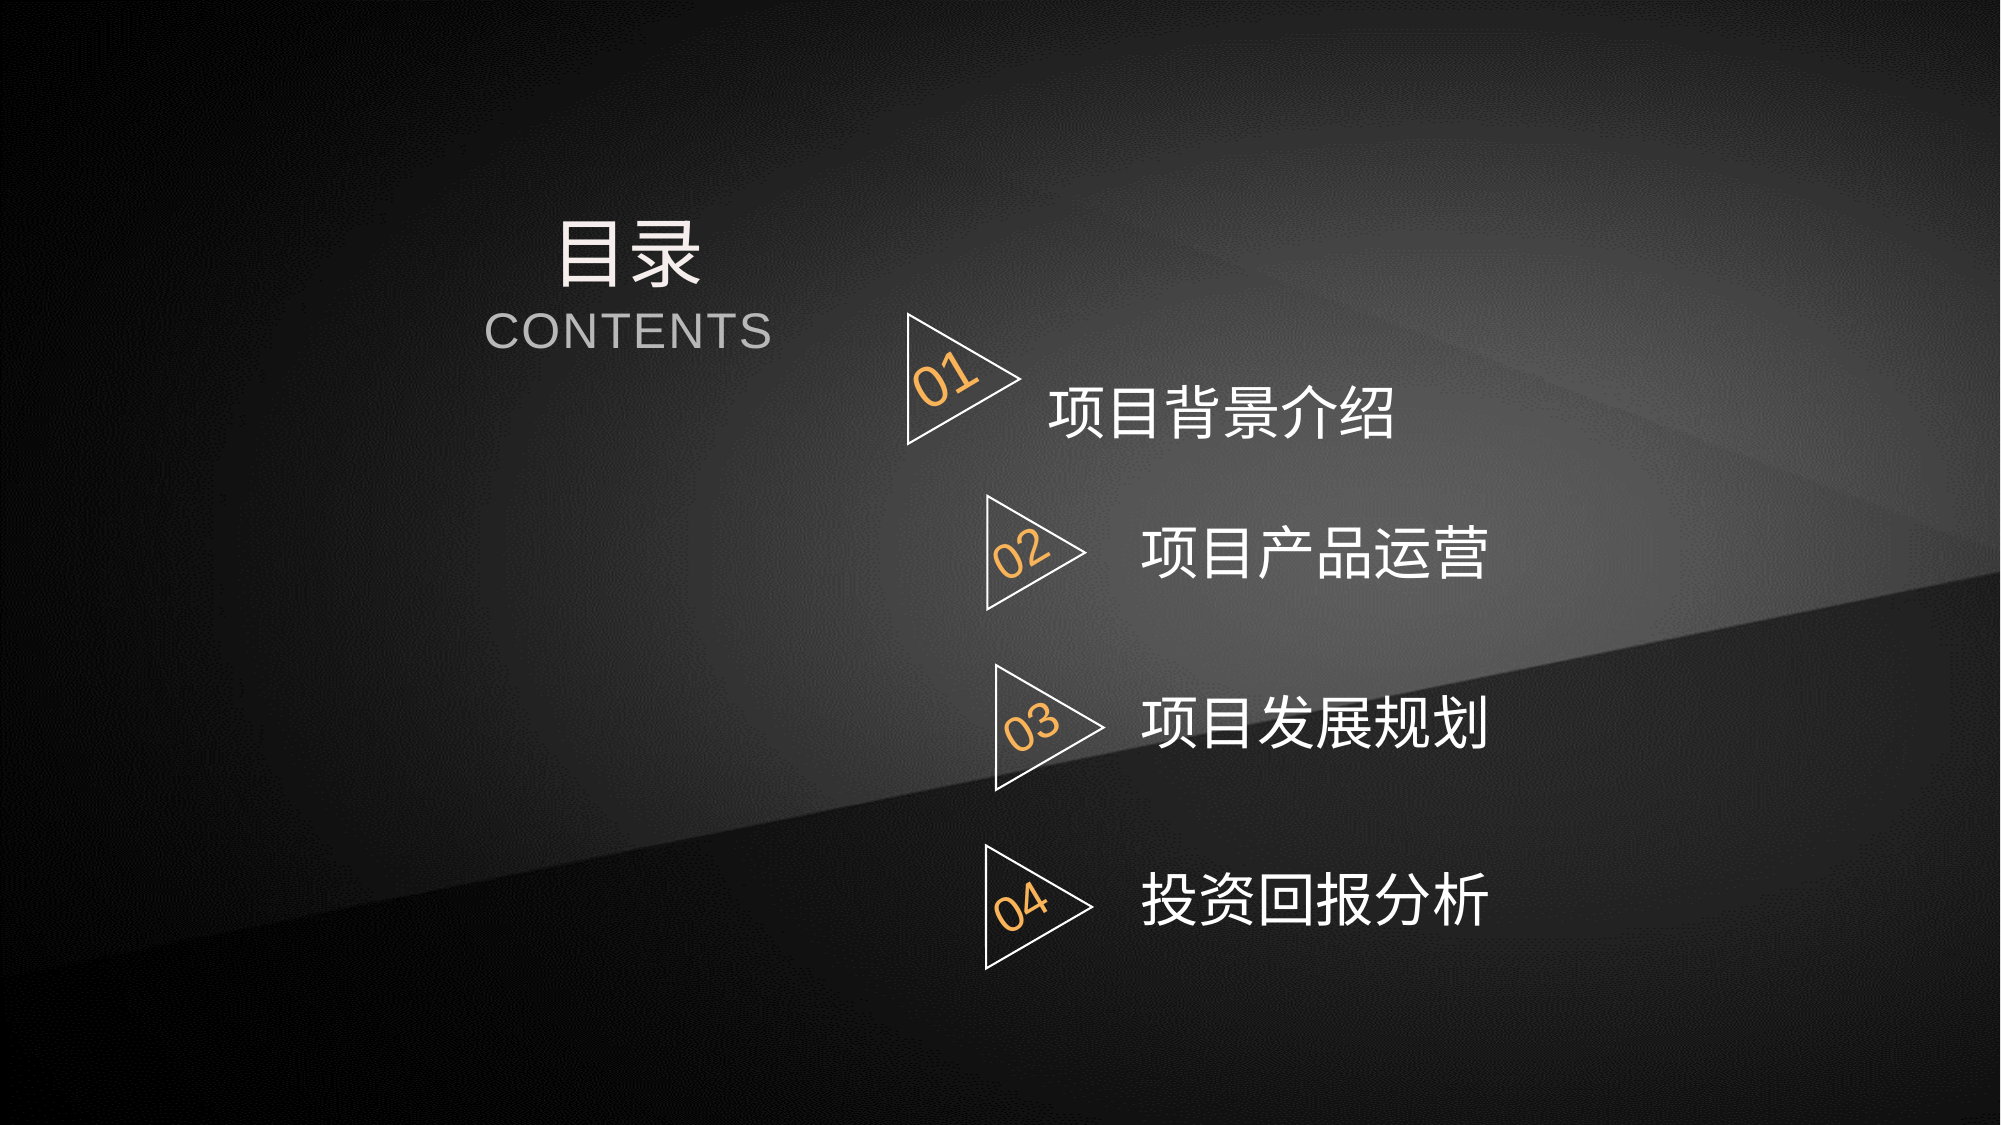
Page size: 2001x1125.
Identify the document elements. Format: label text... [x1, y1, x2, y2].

text_box 03 [994, 663, 1106, 792]
text_box 项目产品运营 [1140, 514, 1748, 588]
text_box 目录 [476, 204, 780, 298]
text_box 02 [986, 494, 1088, 612]
text_box 项目发展规划 [1140, 685, 1748, 759]
text_box 项目背景介绍 [1047, 374, 1654, 448]
text_box 投资回报分析 [1140, 861, 1748, 935]
text_box 04 [984, 843, 1095, 971]
text_box CONTENTS [477, 298, 779, 379]
picture [0, 0, 2001, 1125]
text_box 01 [907, 312, 1023, 446]
